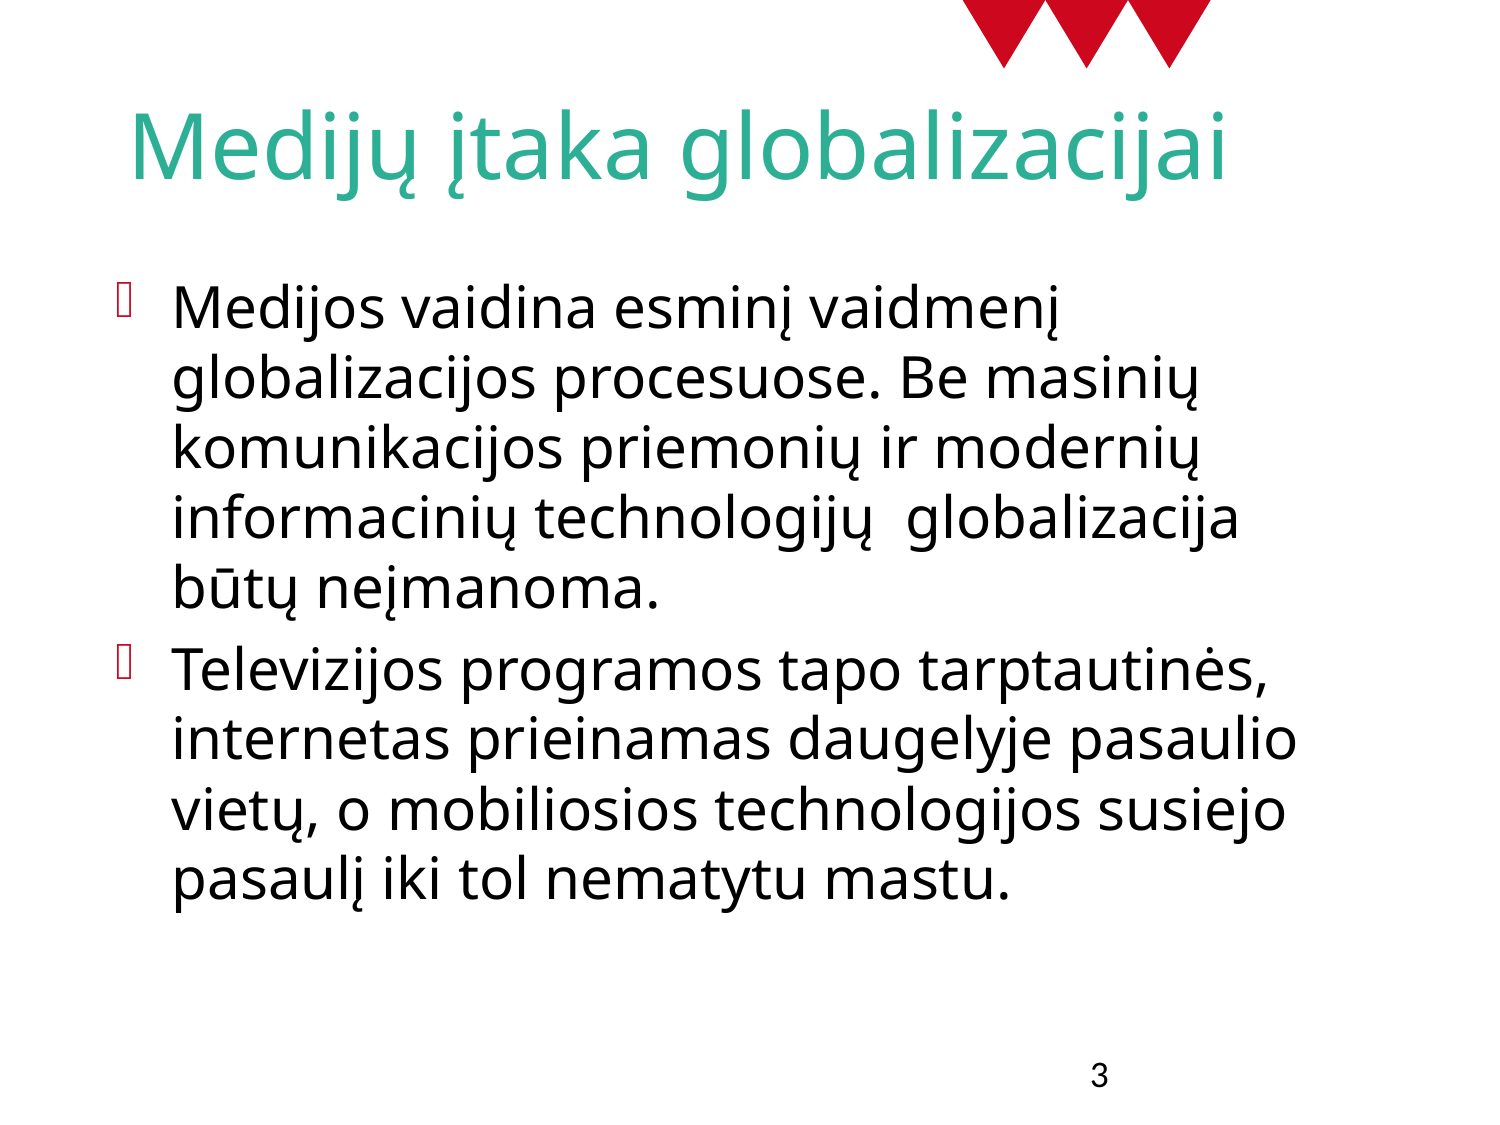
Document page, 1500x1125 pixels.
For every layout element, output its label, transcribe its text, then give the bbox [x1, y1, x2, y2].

title Medijų įtaka globalizacijai [112, 66, 1388, 220]
slide_number 3 [1074, 1042, 1425, 1103]
list Medijos vaidina esminį vaidmenį globalizacijos procesuose. Be masinių komunikacijos priemonių ir modernių informacinių technologijų globalizacija būtų neįmanoma. Televizijos programos tapo tarptautinės, internetas prieinamas daugelyje pasaulio vietų, o mobiliosios technologijos susiejo pasaulį iki tol nematytu mastu. [100, 262, 1400, 1012]
